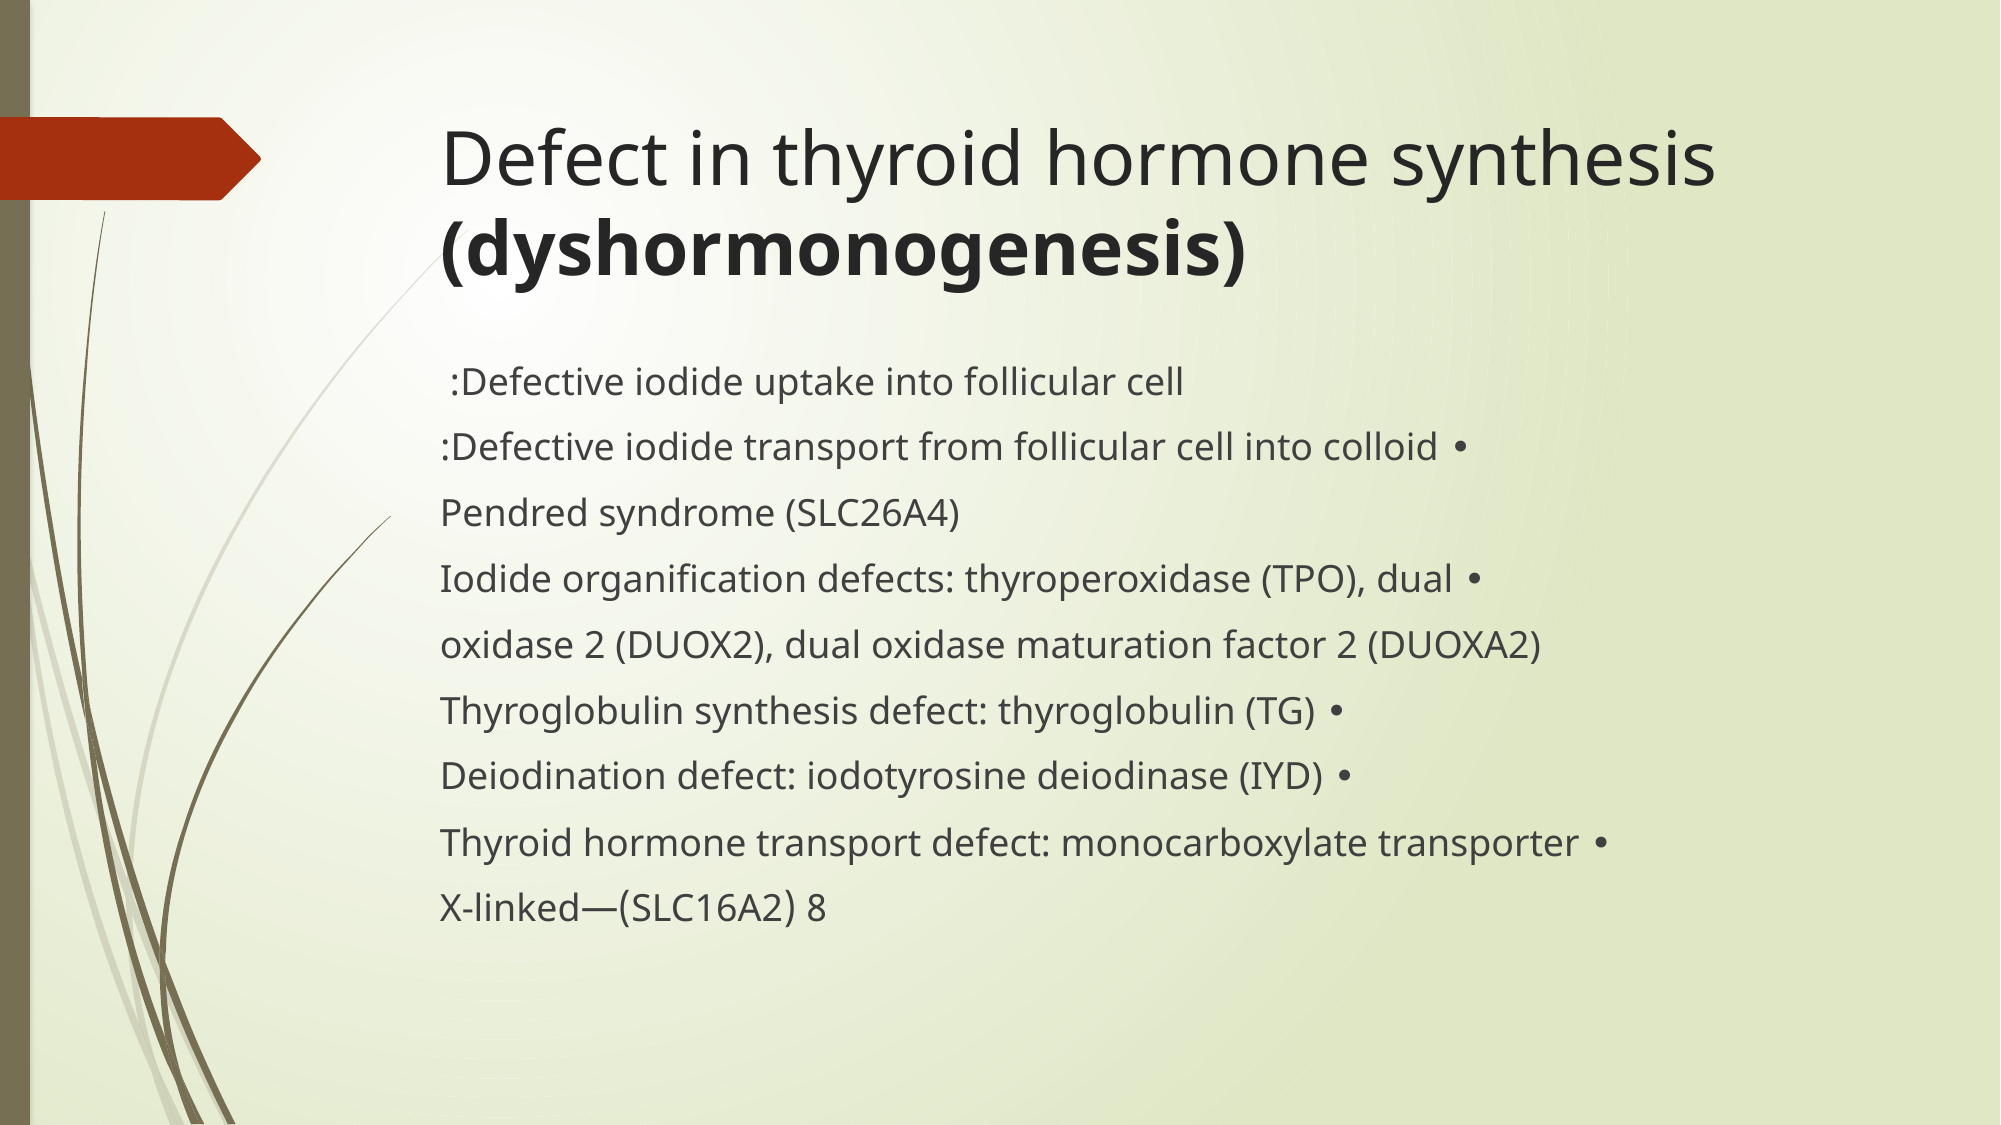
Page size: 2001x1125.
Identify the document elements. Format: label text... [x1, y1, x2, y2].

list Defective iodide uptake into follicular cell: • Defective iodide transport from follicular cell into colloid: Pendred syndrome (SLC26A4) • Iodide organification defects: thyroperoxidase (TPO), dual oxidase 2 (DUOX2), dual oxidase maturation factor 2 (DUOXA2) • Thyroglobulin synthesis defect: thyroglobulin (TG) • Deiodination defect: iodotyrosine deiodinase (IYD) • Thyroid hormone transport defect: monocarboxylate transporter 8 (SLC16A2)—X-linked [424, 350, 1888, 970]
title Defect in thyroid hormone synthesis (dyshormonogenesis) [425, 102, 1888, 313]
